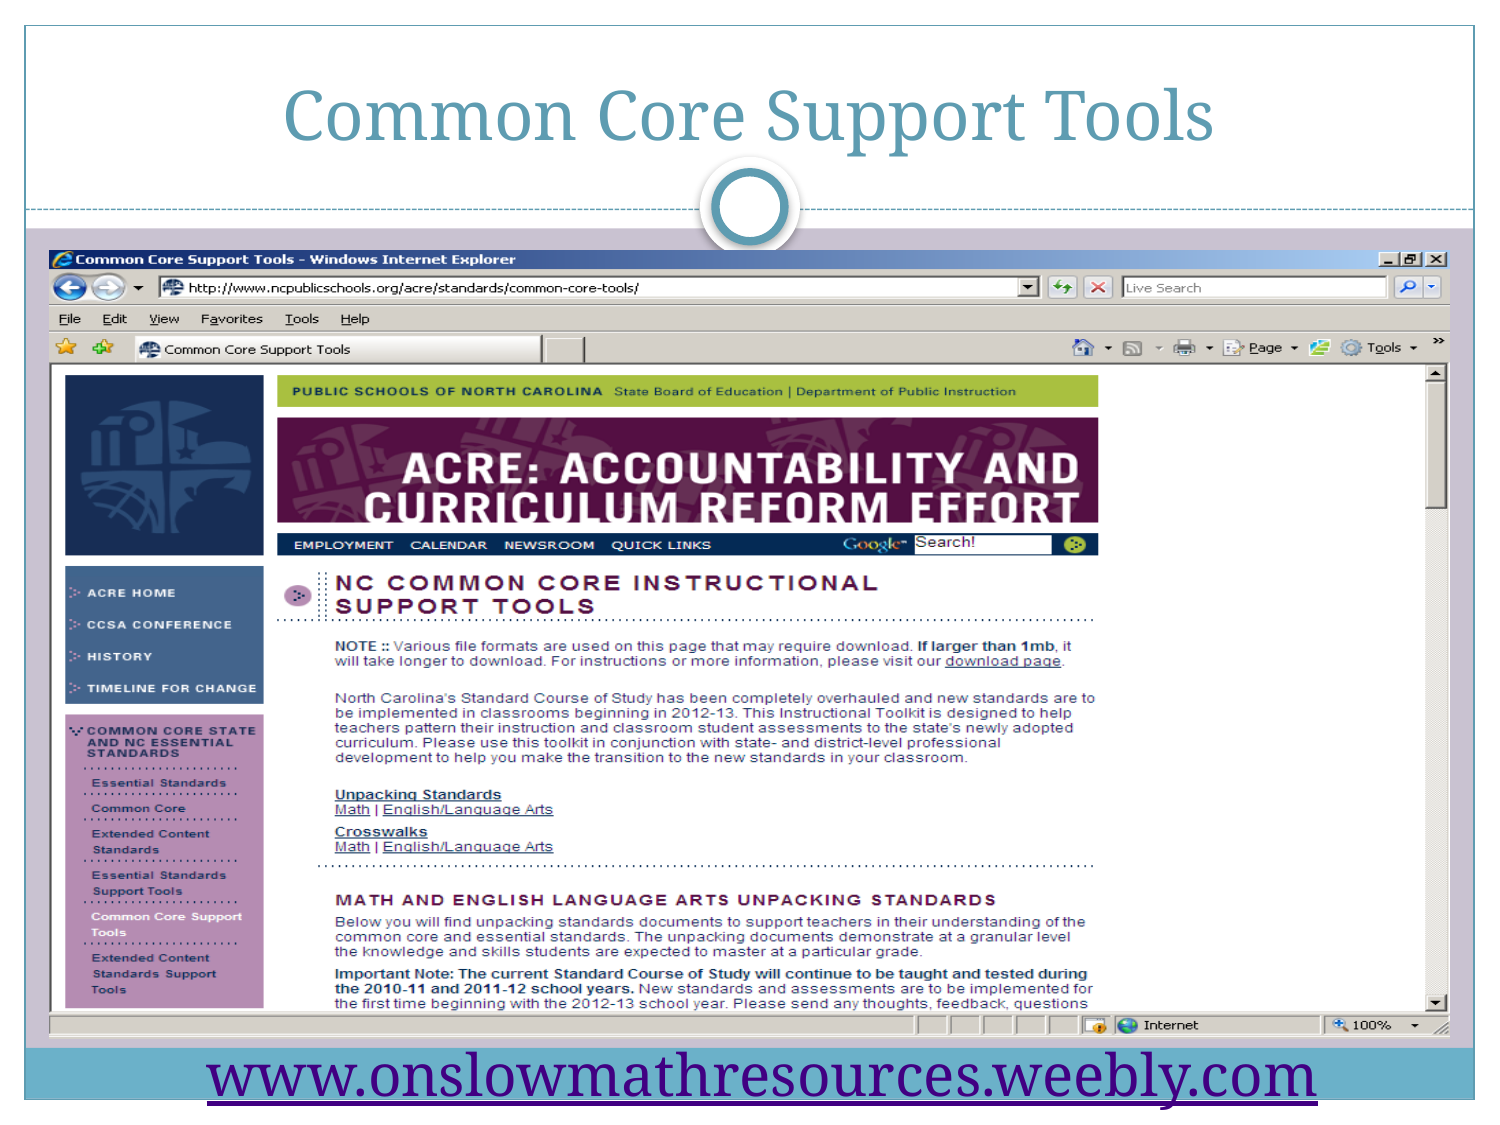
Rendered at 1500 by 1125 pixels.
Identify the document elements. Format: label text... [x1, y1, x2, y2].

text_box www.onslowmathresources.weebly.com [112, 1048, 1413, 1125]
title Common Core Support Tools [49, 37, 1450, 162]
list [49, 250, 1450, 1039]
